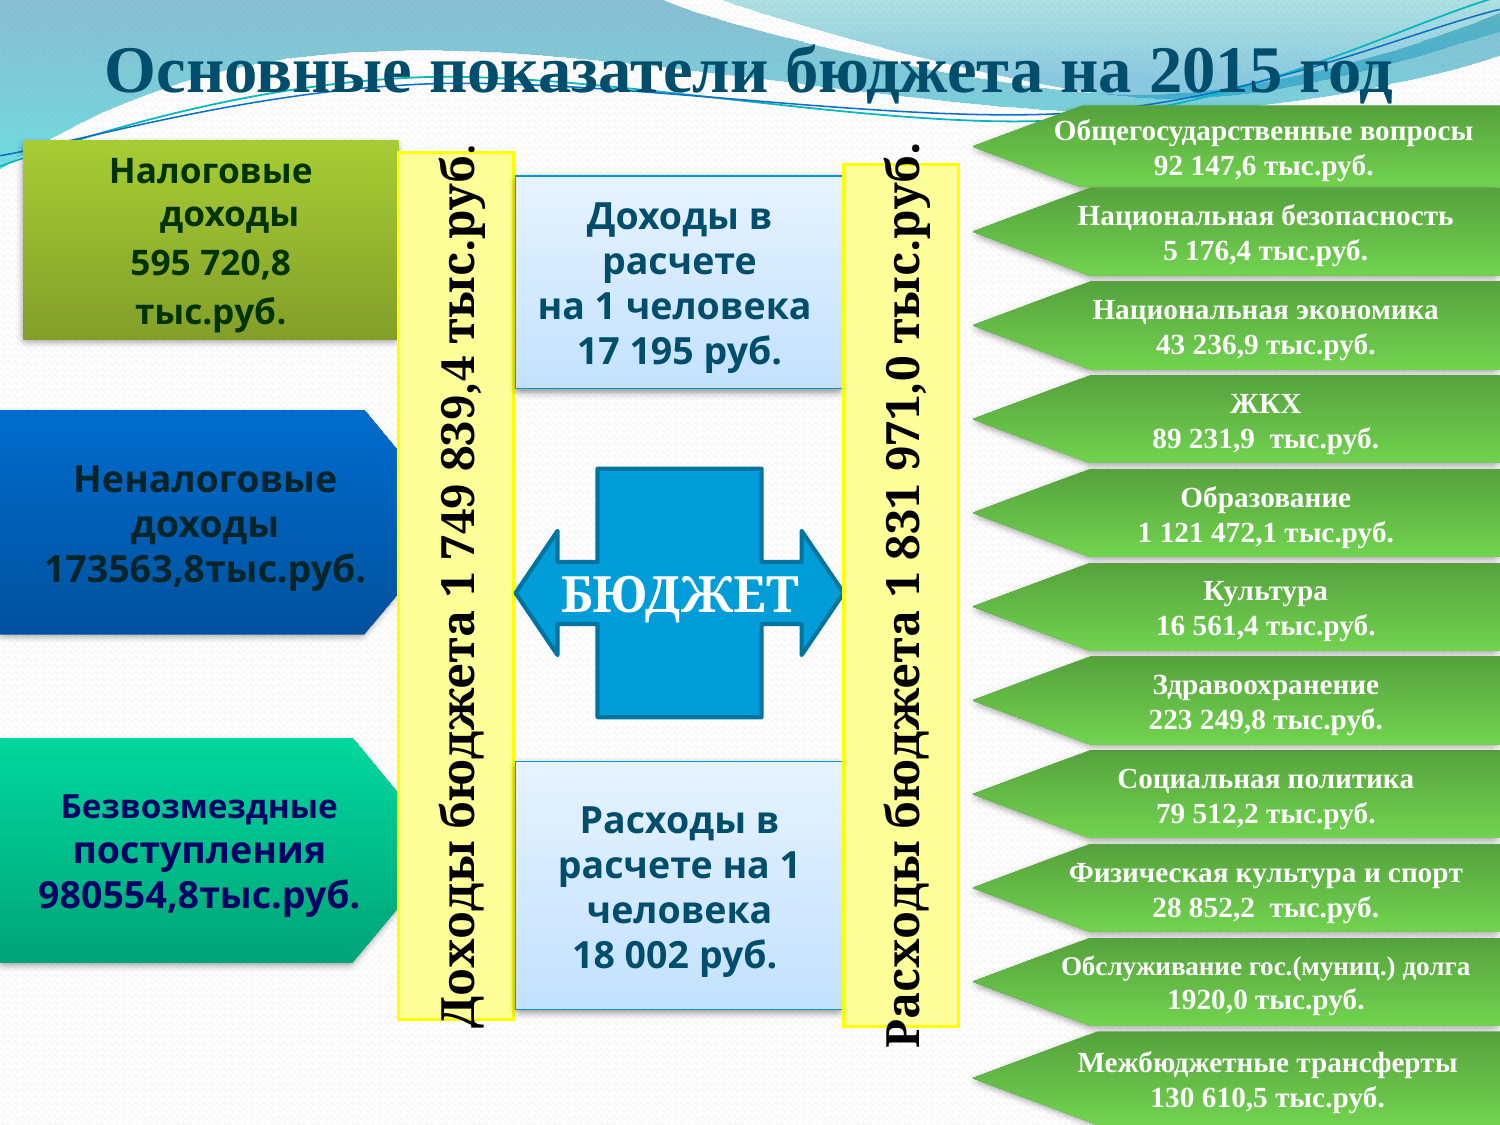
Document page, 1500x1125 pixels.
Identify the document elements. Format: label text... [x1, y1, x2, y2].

text_box Доходы бюджета 1 749 839,4 тыс.руб. [398, 152, 514, 1020]
text_box Обслуживание гос.(муниц.) долга 1920,0 тыс.руб. [972, 937, 1500, 1026]
title Основные показатели бюджета на 2015 год [0, 0, 1500, 106]
text_box Физическая культура и спорт 28 852,2 тыс.руб. [972, 843, 1500, 933]
text_box Национальная безопасность 5 176,4 тыс.руб. [972, 187, 1500, 276]
text_box ЖКХ 89 231,9 тыс.руб. [972, 375, 1500, 464]
text_box Неналоговые доходы 173563,8тыс.руб. [0, 410, 398, 635]
text_box Национальная экономика 43 236,9 тыс.руб. . [972, 281, 1500, 370]
text_box Расходы бюджета 1 831 971,0 тыс.руб. [843, 164, 959, 1027]
text_box Безвозмездные поступления 980554,8тыс.руб. [0, 738, 398, 963]
text_box Образование 1 121 472,1 тыс.руб. [972, 468, 1500, 558]
text_box Межбюджетные трансферты 130 610,5 тыс.руб. [972, 1031, 1500, 1125]
text_box Расходы в расчете на 1 человека 18 002 руб. [515, 761, 843, 1010]
text_box Доходы в расчете на 1 человека 17 195 руб. [515, 175, 843, 389]
text_box БЮДЖЕТ [513, 466, 843, 720]
text_box Здравоохранение 223 249,8 тыс.руб. [972, 656, 1500, 745]
list Налоговые доходы 595 720,8 тыс.руб. [23, 140, 399, 340]
text_box Общегосударственные вопросы 92 147,6 тыс.руб. [972, 105, 1500, 188]
text_box Культура 16 561,4 тыс.руб. [972, 562, 1500, 651]
text_box Социальная политика 79 512,2 тыс.руб. [972, 751, 1500, 839]
